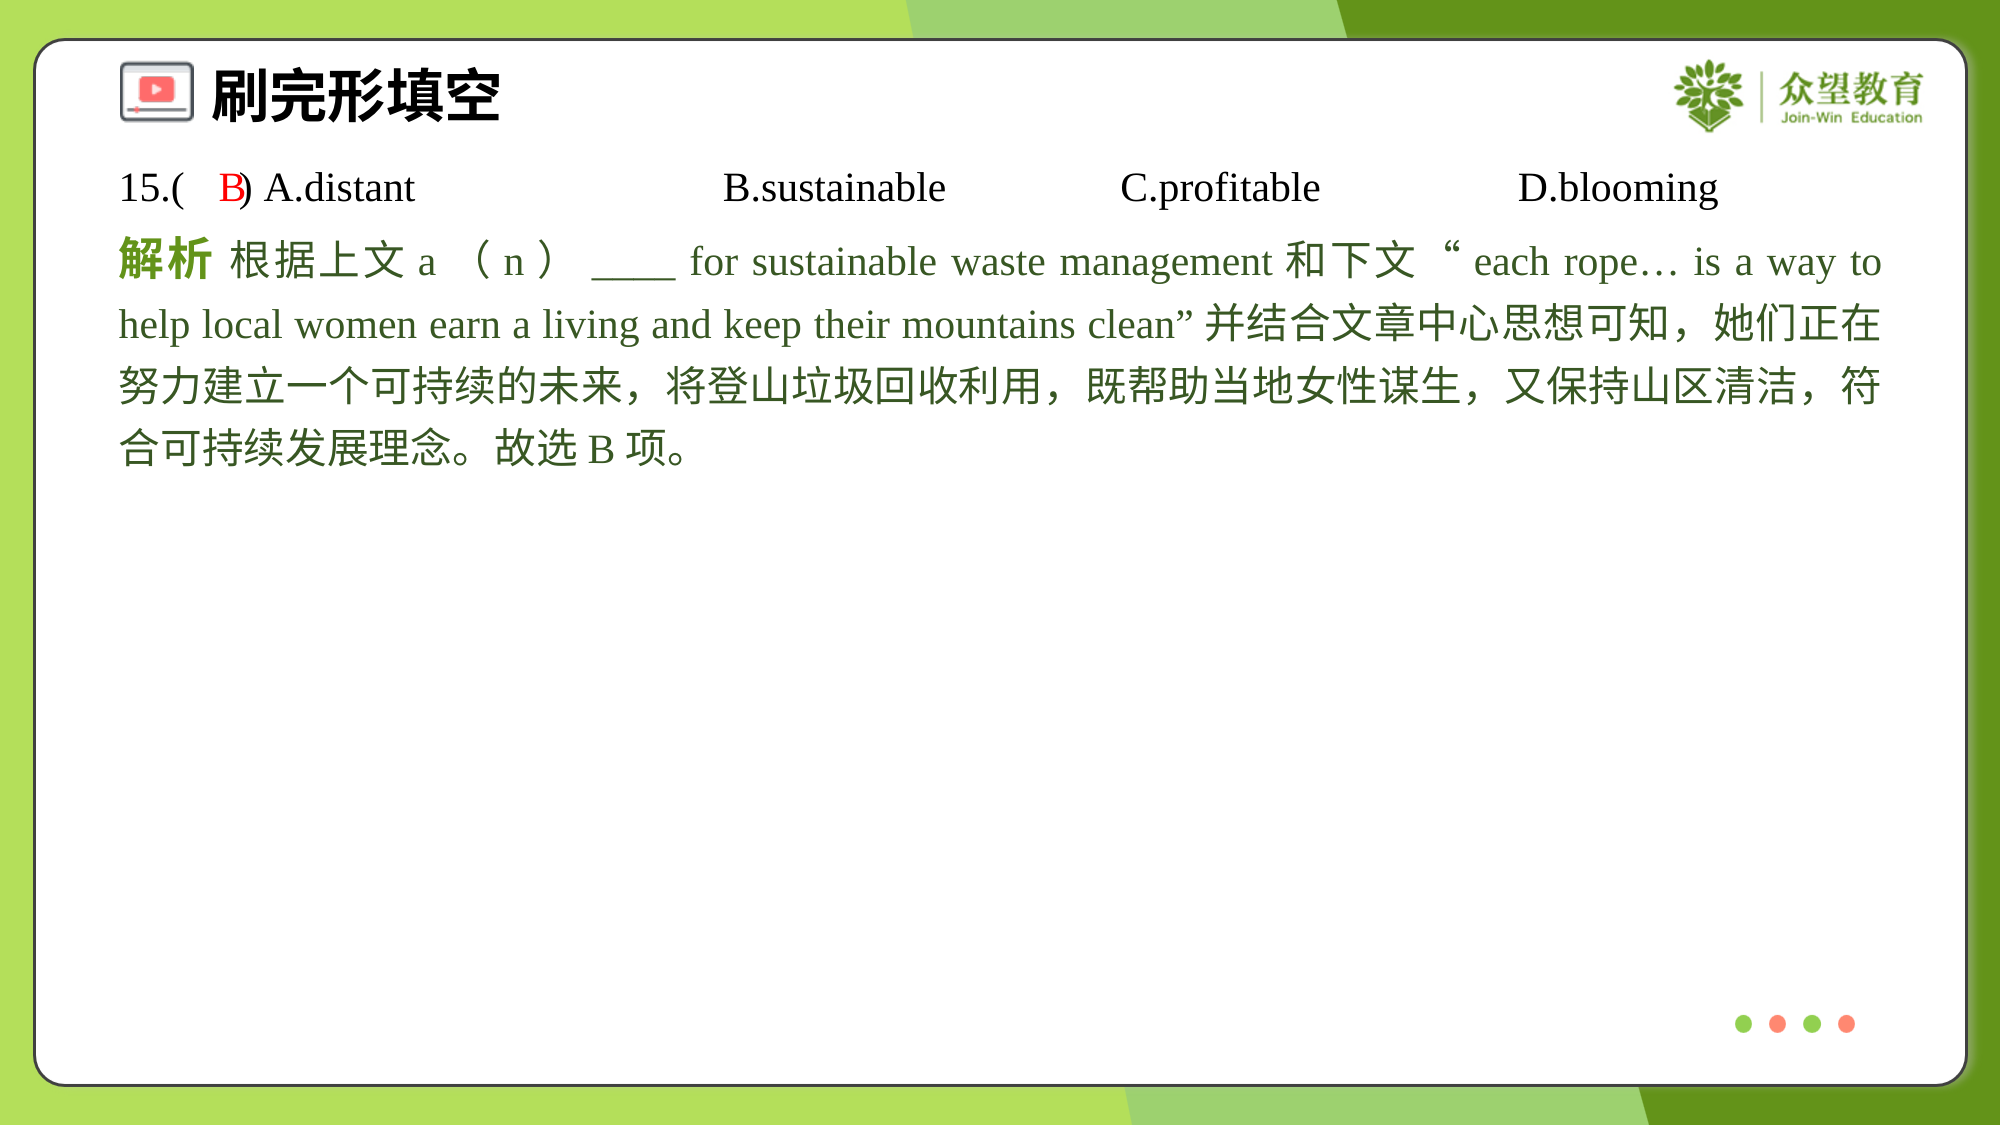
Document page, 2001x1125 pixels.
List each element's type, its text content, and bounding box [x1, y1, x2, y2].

picture [0, 0, 2000, 1125]
text_box 15.( ) A.distant B.sustainable C.profitable D.blooming [118, 146, 213, 204]
text_box 解析 根据上文a（n）____ for sustainable waste management和下文“each rope… is a way to help local women earn a living and keep their mountains clean”并结合文章中心思想可知，她们正在努力建立一个可持续的未来，将登山垃圾回收利用，既帮助当地女性谋生，又保持山区清洁，符合可持续发展理念。故选B项。 [118, 215, 1883, 468]
text_box B [213, 146, 252, 205]
text_box 15.( ) A.distant B.sustainable C.profitable D.blooming [252, 146, 1883, 204]
